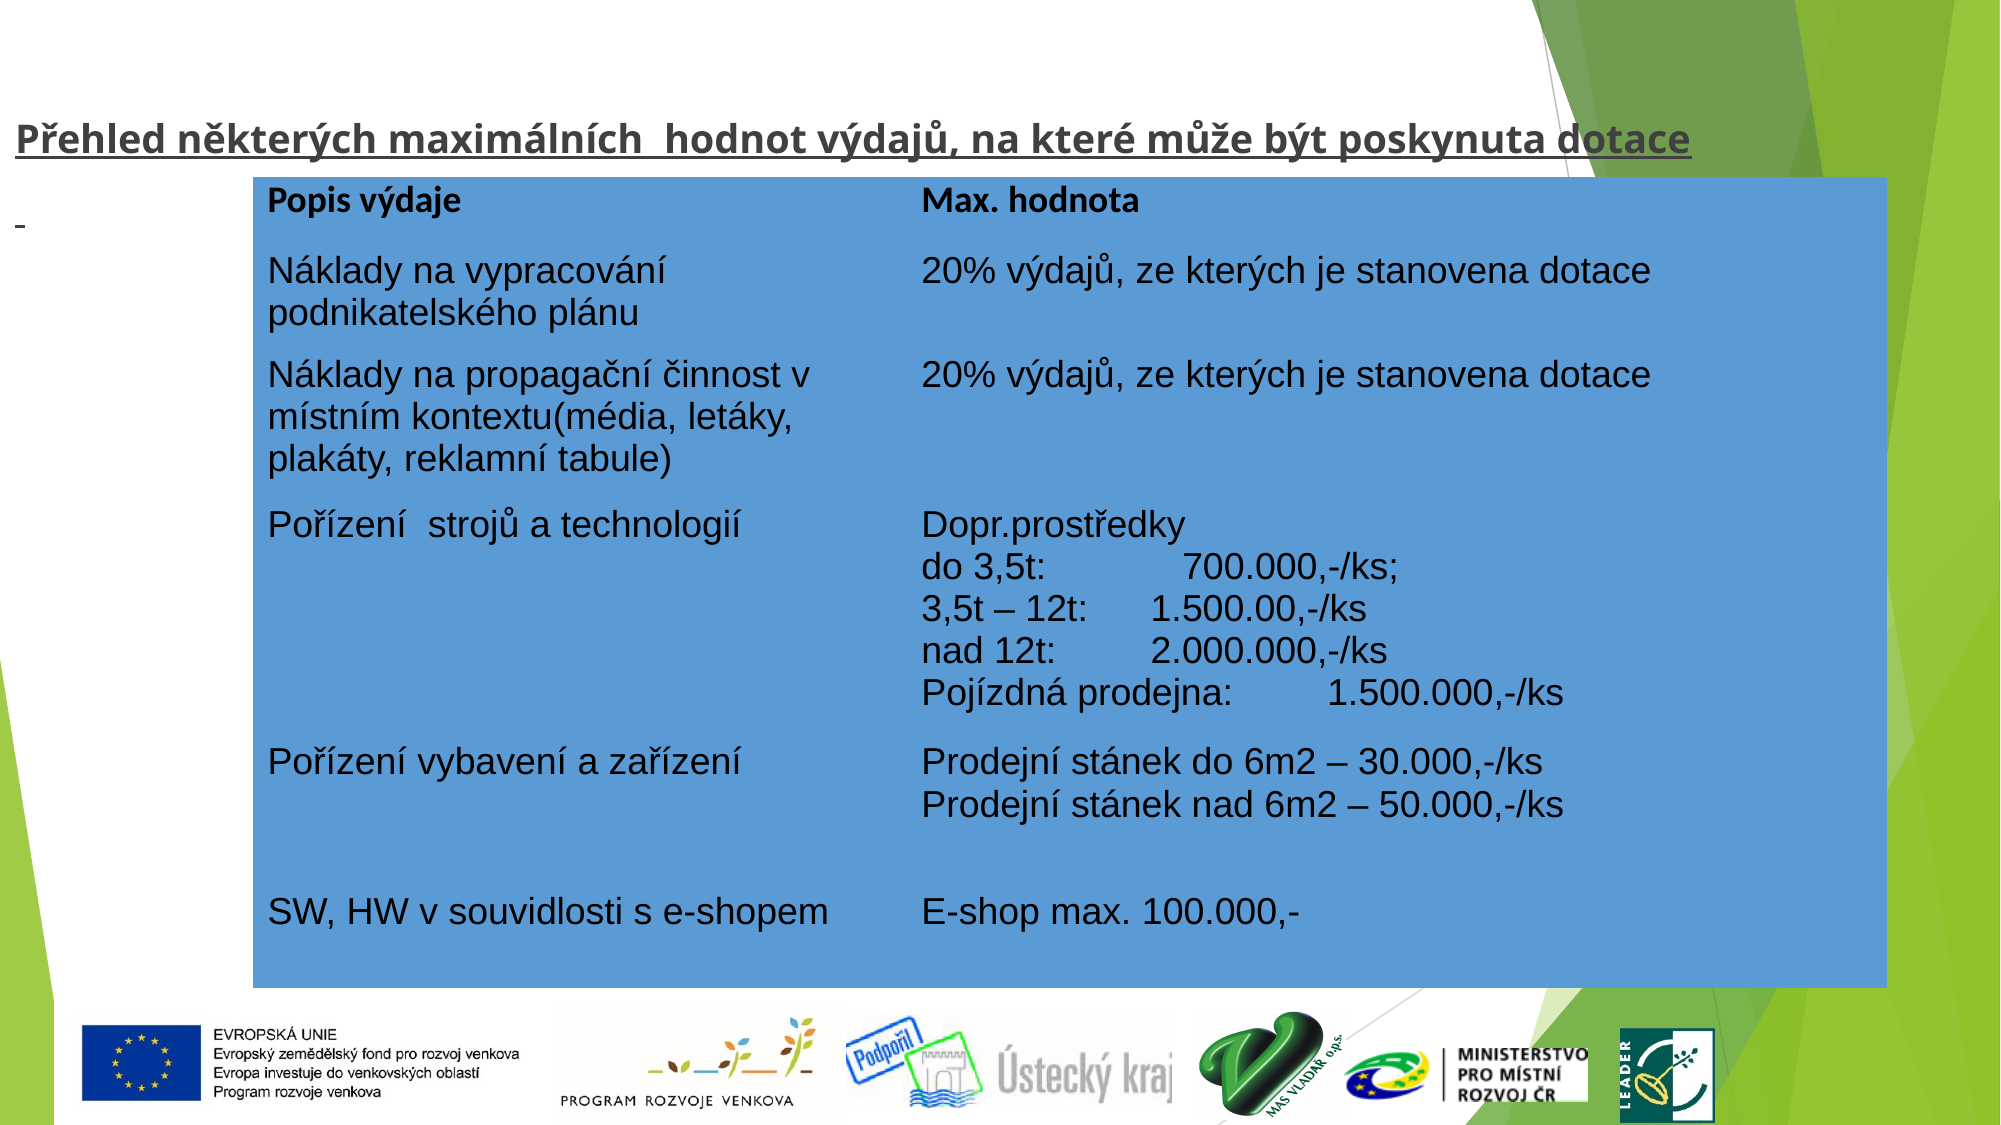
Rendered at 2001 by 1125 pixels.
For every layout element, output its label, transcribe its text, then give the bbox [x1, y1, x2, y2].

table_cell 20% výdajů, ze kterých je stanovena dotace [907, 346, 1887, 496]
table_cell Náklady na vypracování podnikatelského plánu [253, 242, 907, 346]
table_cell E-shop max. 100.000,- [907, 883, 1887, 988]
table_cell Náklady na propagační činnost v místním kontextu(média, letáky, plakáty, reklamní tabule) [253, 346, 907, 496]
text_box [54, 1001, 1715, 1125]
table_cell Pořízení vybavení a zařízení [253, 734, 907, 883]
text_box [0, 67, 1726, 177]
table_cell SW, HW v souvidlosti s e-shopem [253, 883, 907, 988]
table_header Popis výdaje [253, 177, 907, 242]
table_cell 20% výdajů, ze kterých je stanovena dotace [907, 242, 1887, 346]
text_box Přehled některých maximálních hodnot výdajů, na které může být poskynuta dotace [0, 106, 1725, 922]
table_cell Prodejní stánek do 6m2 – 30.000,-/ks Prodejní stánek nad 6m2 – 50.000,-/ks [907, 734, 1887, 883]
table_cell Dopr.prostředky do 3,5t: 700.000,-/ks; 3,5t – 12t: 1.500.00,-/ks nad 12t: 2.000.000,-/ks Pojízdná prodejna: 1.500.000,-/ks [907, 496, 1887, 734]
table_header Max. hodnota [907, 177, 1887, 242]
table_cell Pořízení strojů a technologií [253, 496, 907, 734]
